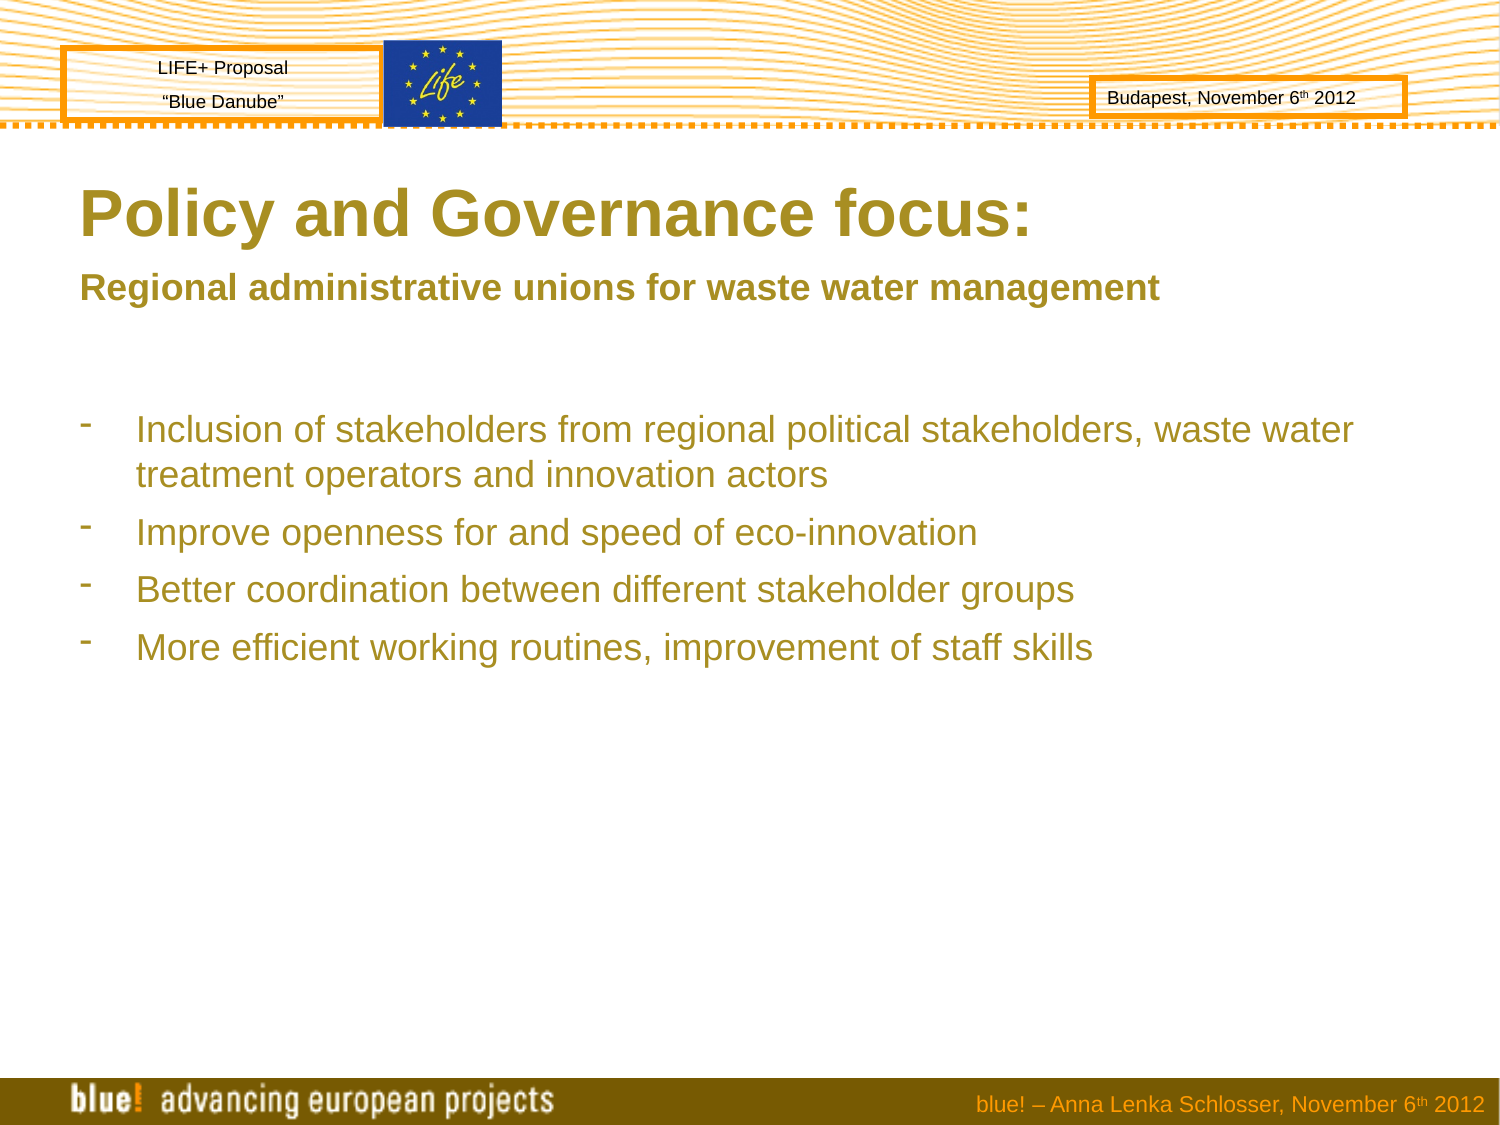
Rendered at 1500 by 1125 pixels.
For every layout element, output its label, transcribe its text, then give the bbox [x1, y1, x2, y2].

picture [383, 40, 502, 127]
picture [0, 1078, 1500, 1125]
text_box Policy and Governance focus: Regional administrative unions for waste water management Inclusion of stakeholders from regional political stakeholders, waste water treatment operators and innovation actors Improve openness for and speed of eco-innovation Better coordination between different stakeholder groups More efficient working routines, improvement of staff skills [64, 162, 1390, 676]
